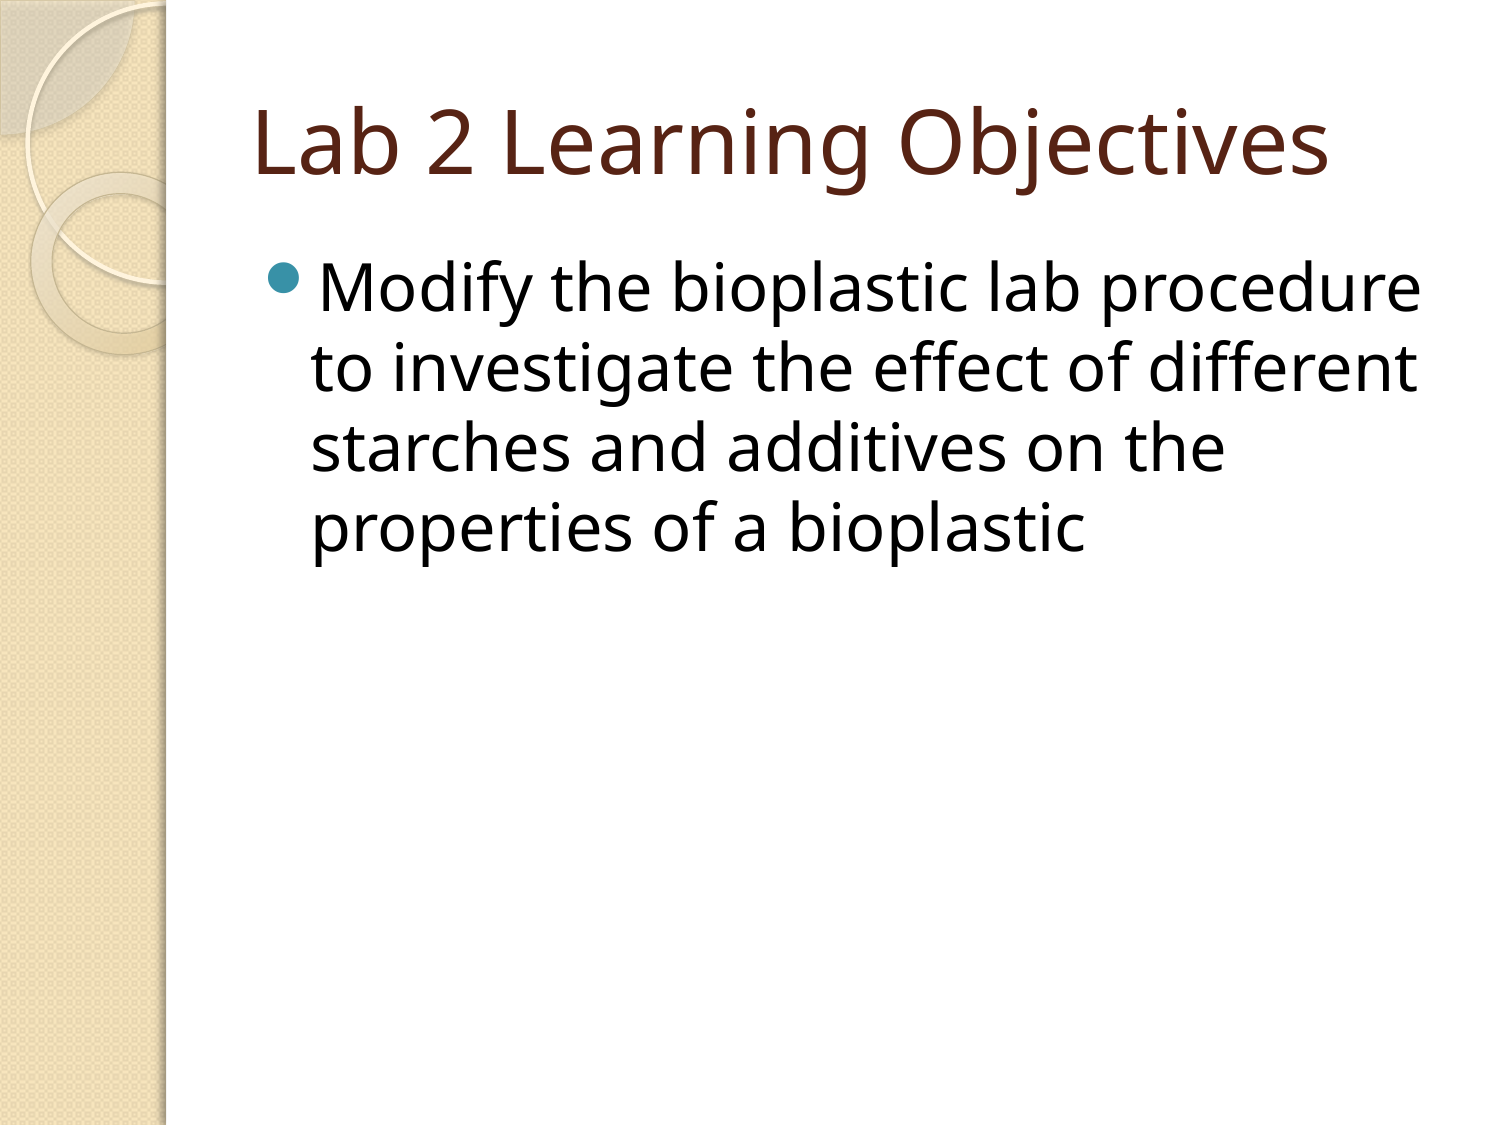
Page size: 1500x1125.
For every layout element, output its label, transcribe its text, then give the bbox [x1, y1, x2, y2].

title Lab 2 Learning Objectives [235, 45, 1466, 233]
list Modify the bioplastic lab procedure to investigate the effect of different starches and additives on the properties of a bioplastic [235, 237, 1466, 1025]
